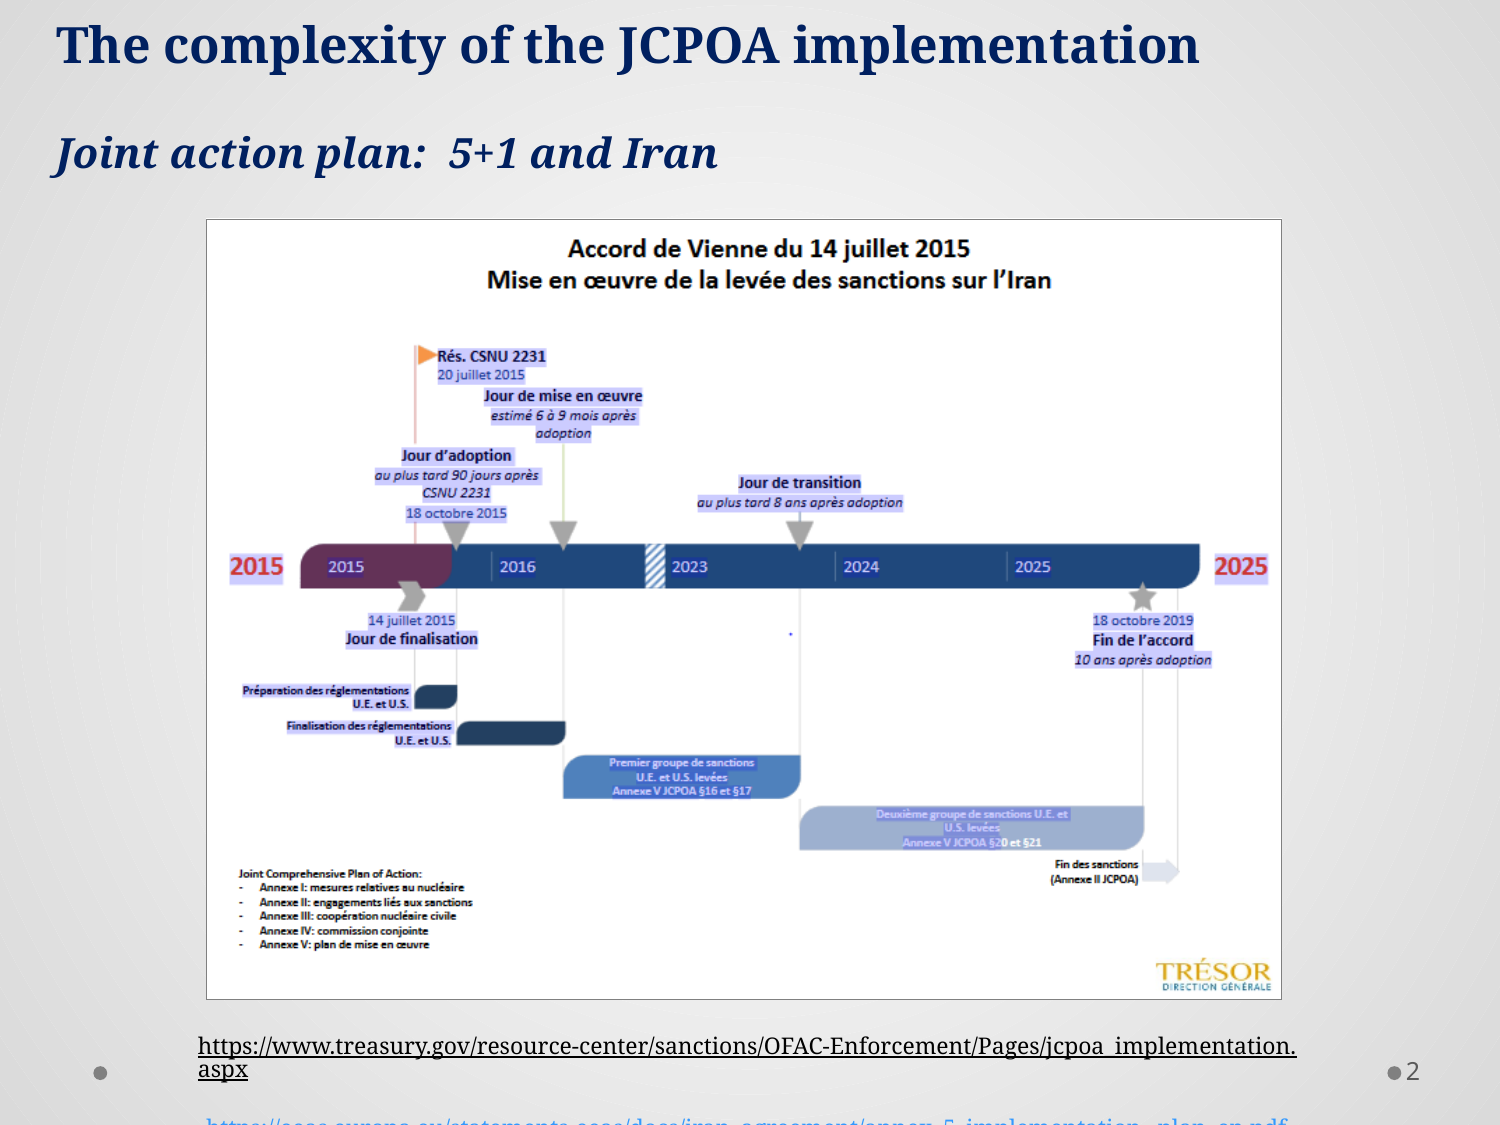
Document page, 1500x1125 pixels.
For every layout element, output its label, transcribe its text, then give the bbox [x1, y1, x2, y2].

text_box https://www.treasury.gov/resource-center/sanctions/OFAC-Enforcement/Pages/jcpoa_implementation.aspx https://eeas.europa.eu/statements-eeas/docs/iran_agreement/annex_5_implementation_ plan_en.pdf http://jcpoatimeline.csis.org/ [182, 1023, 1317, 1125]
picture [206, 218, 1282, 1000]
title The complexity of the JCPOA implementation Joint action plan: 5+1 and Iran [41, 11, 1448, 185]
slide_number 2 [1401, 1042, 1494, 1103]
